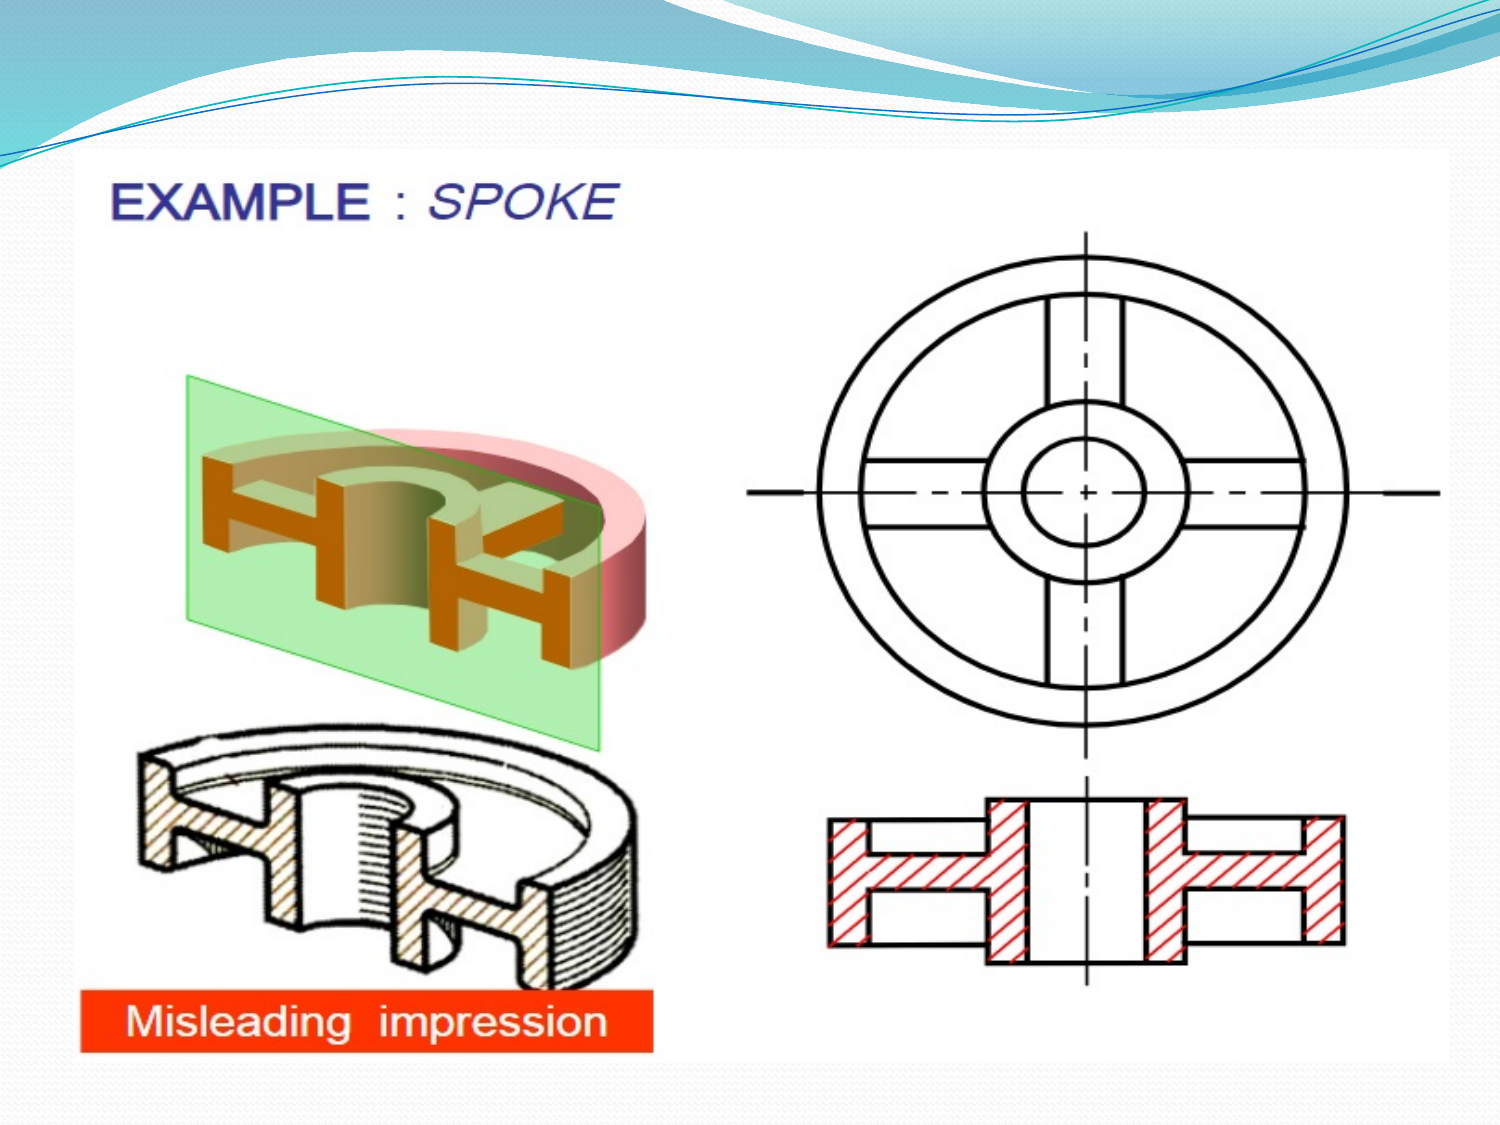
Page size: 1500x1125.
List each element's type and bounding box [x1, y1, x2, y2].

picture [74, 149, 1451, 1063]
